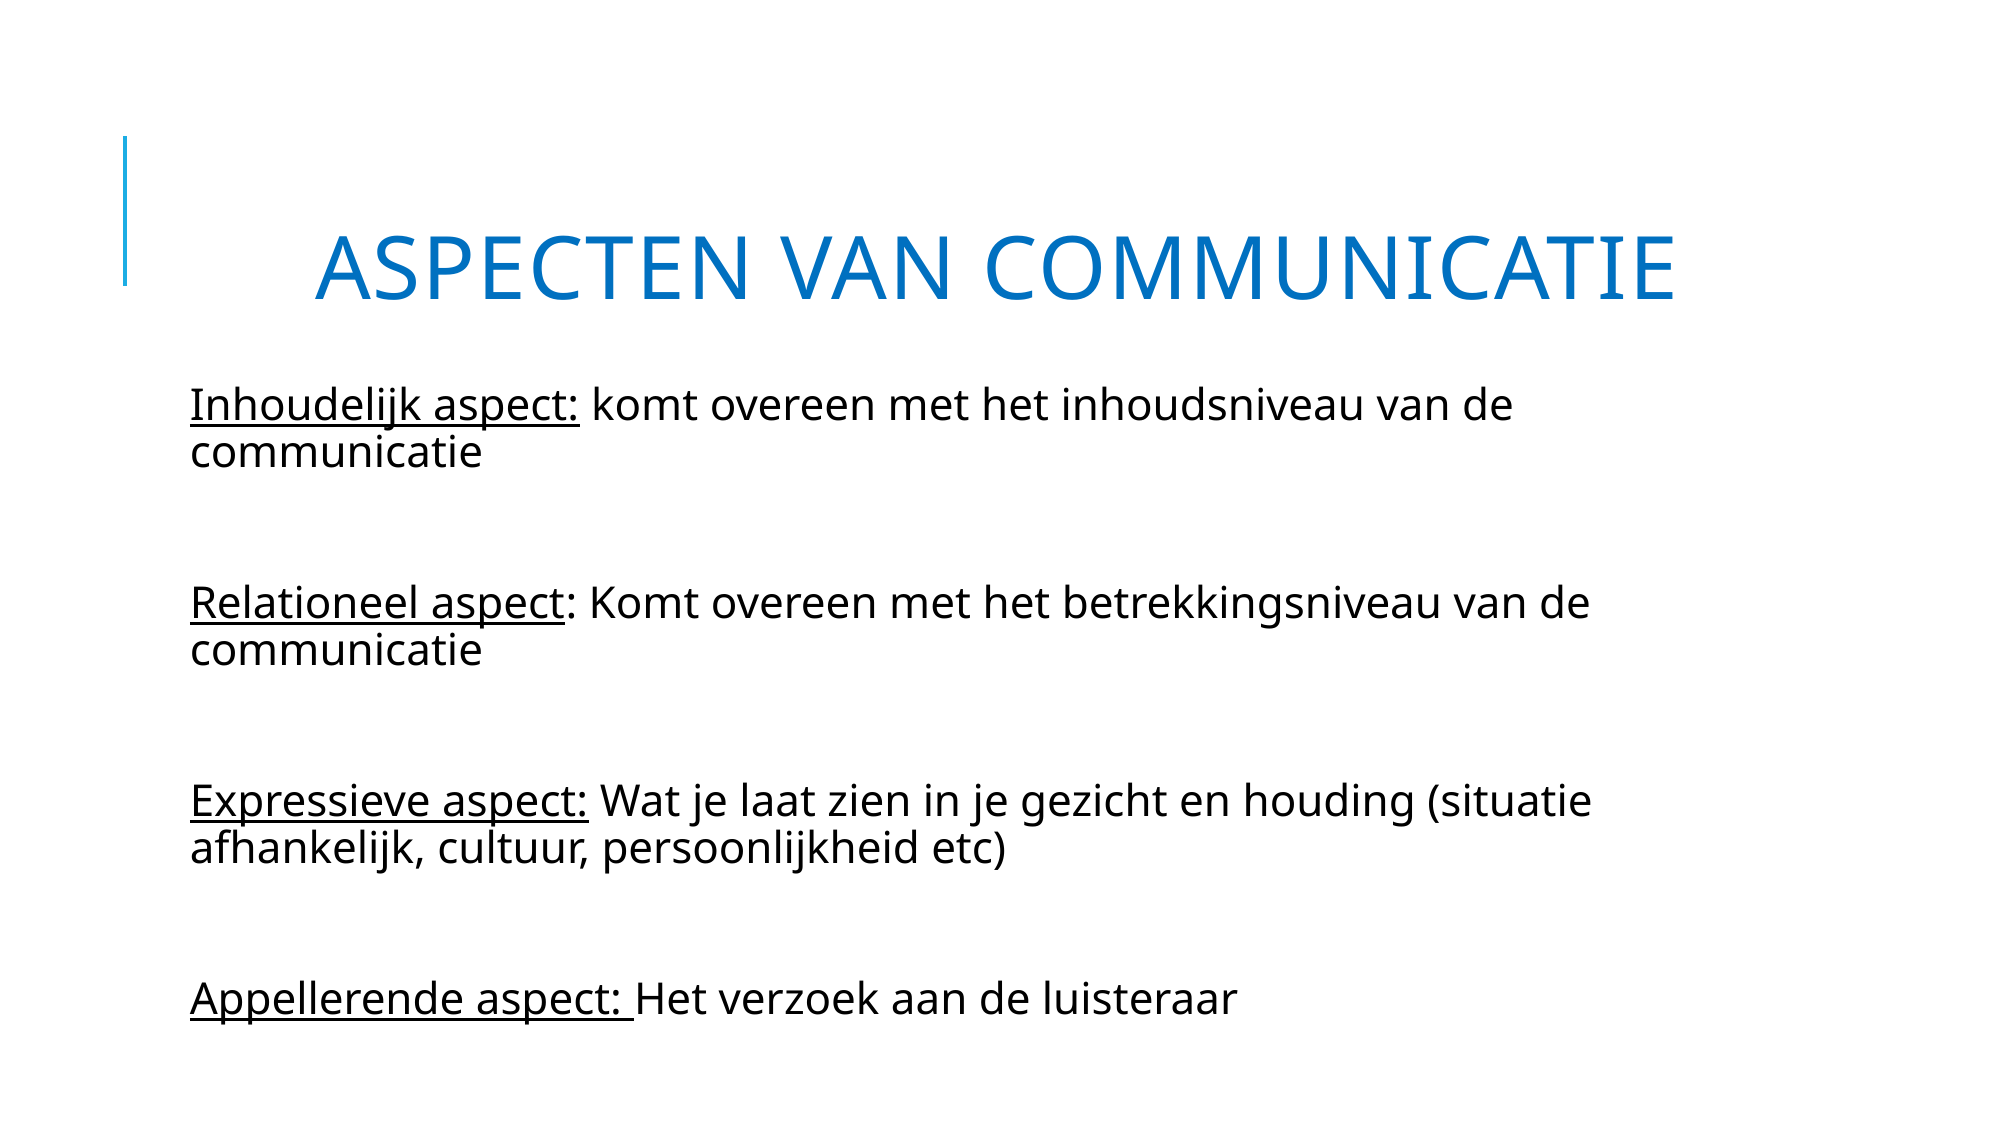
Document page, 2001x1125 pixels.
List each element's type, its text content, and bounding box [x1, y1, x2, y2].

title Aspecten van communicatie [300, 223, 1700, 325]
list Inhoudelijk aspect: komt overeen met het inhoudsniveau van de communicatie Relationeel aspect: Komt overeen met het betrekkingsniveau van de communicatie Expressieve aspect: Wat je laat zien in je gezicht en houding (situatie afhankelijk, cultuur, persoonlijkheid etc) Appellerende aspect: Het verzoek aan de luisteraar [168, 375, 1763, 1035]
